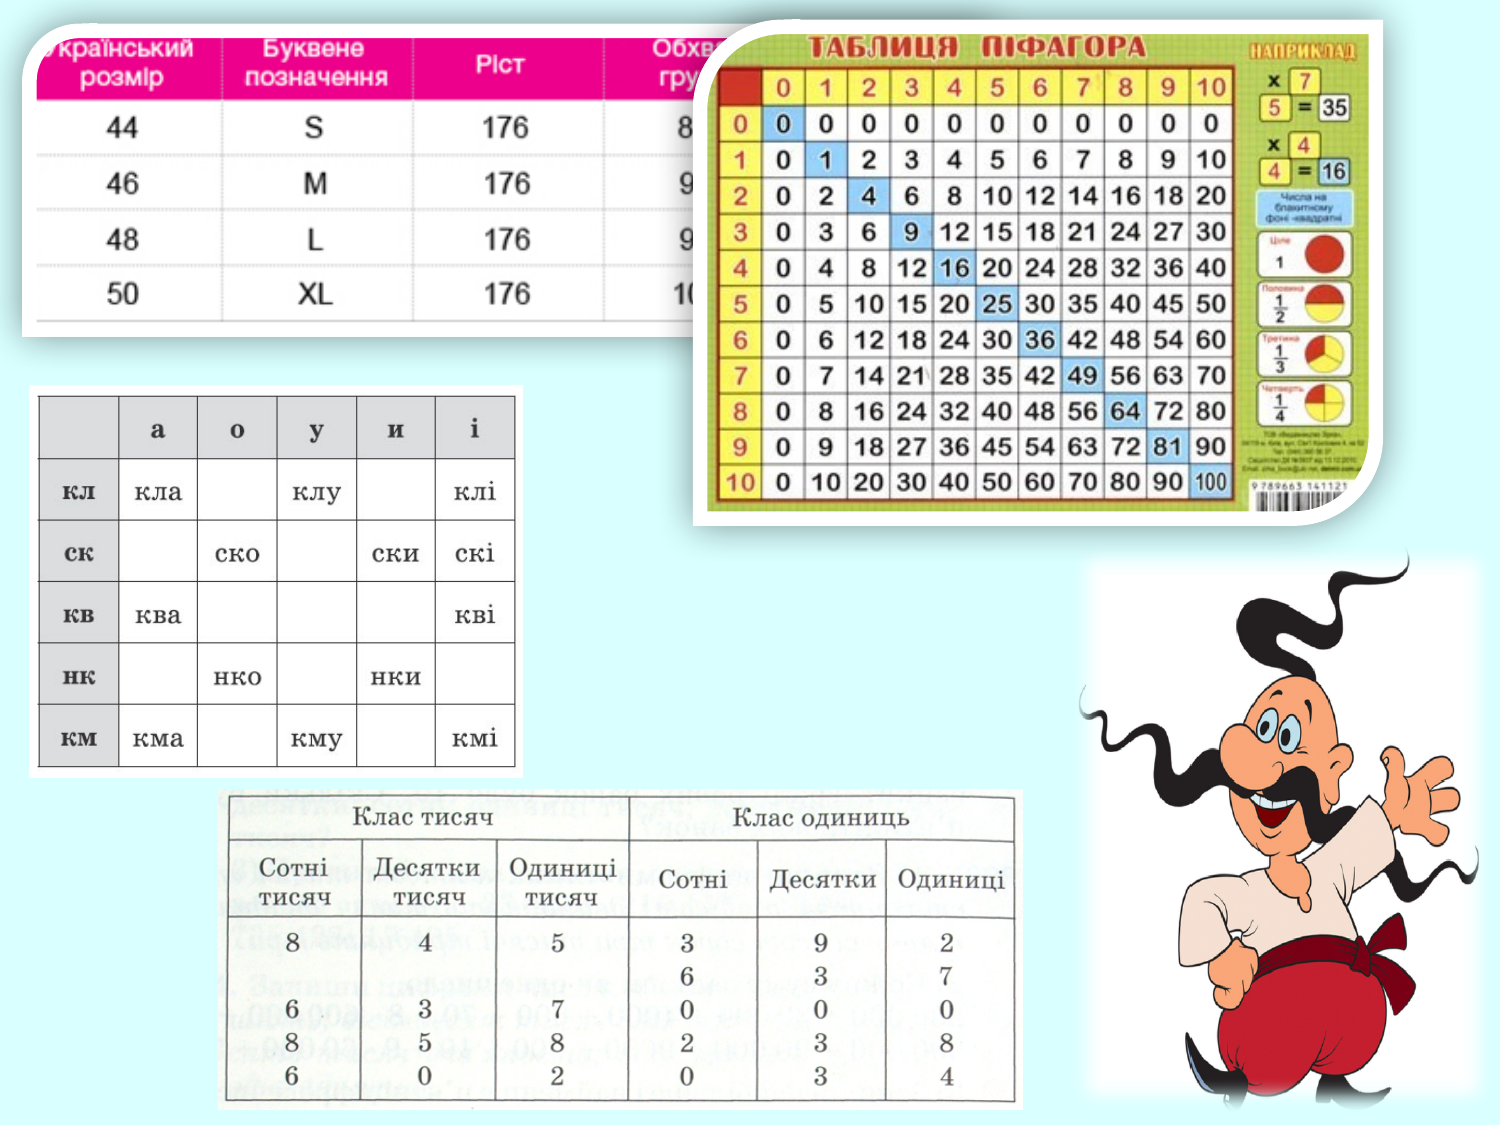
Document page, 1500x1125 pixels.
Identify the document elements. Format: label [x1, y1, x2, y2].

picture [29, 26, 1377, 519]
picture [29, 385, 523, 778]
title [75, 339, 1063, 965]
picture [1068, 542, 1497, 1113]
title [1347, 45, 1425, 541]
picture [218, 788, 1023, 1110]
